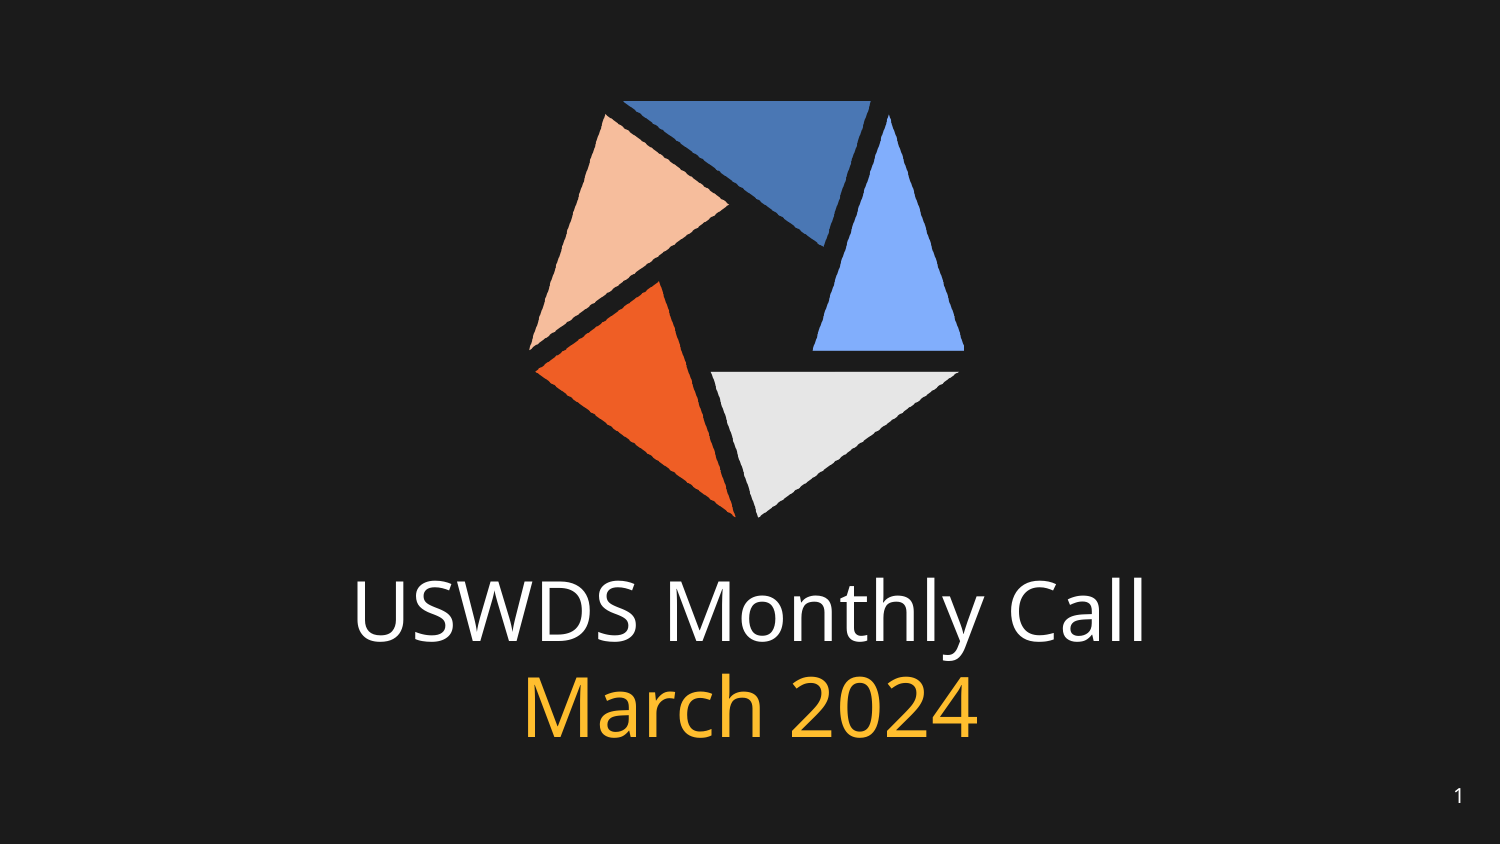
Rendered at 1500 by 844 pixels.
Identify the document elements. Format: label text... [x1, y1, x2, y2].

title USWDS Monthly Call [51, 543, 1449, 639]
subtitle March 2024 [51, 639, 1449, 770]
picture [529, 101, 965, 518]
slide_number 1 [1389, 764, 1480, 830]
